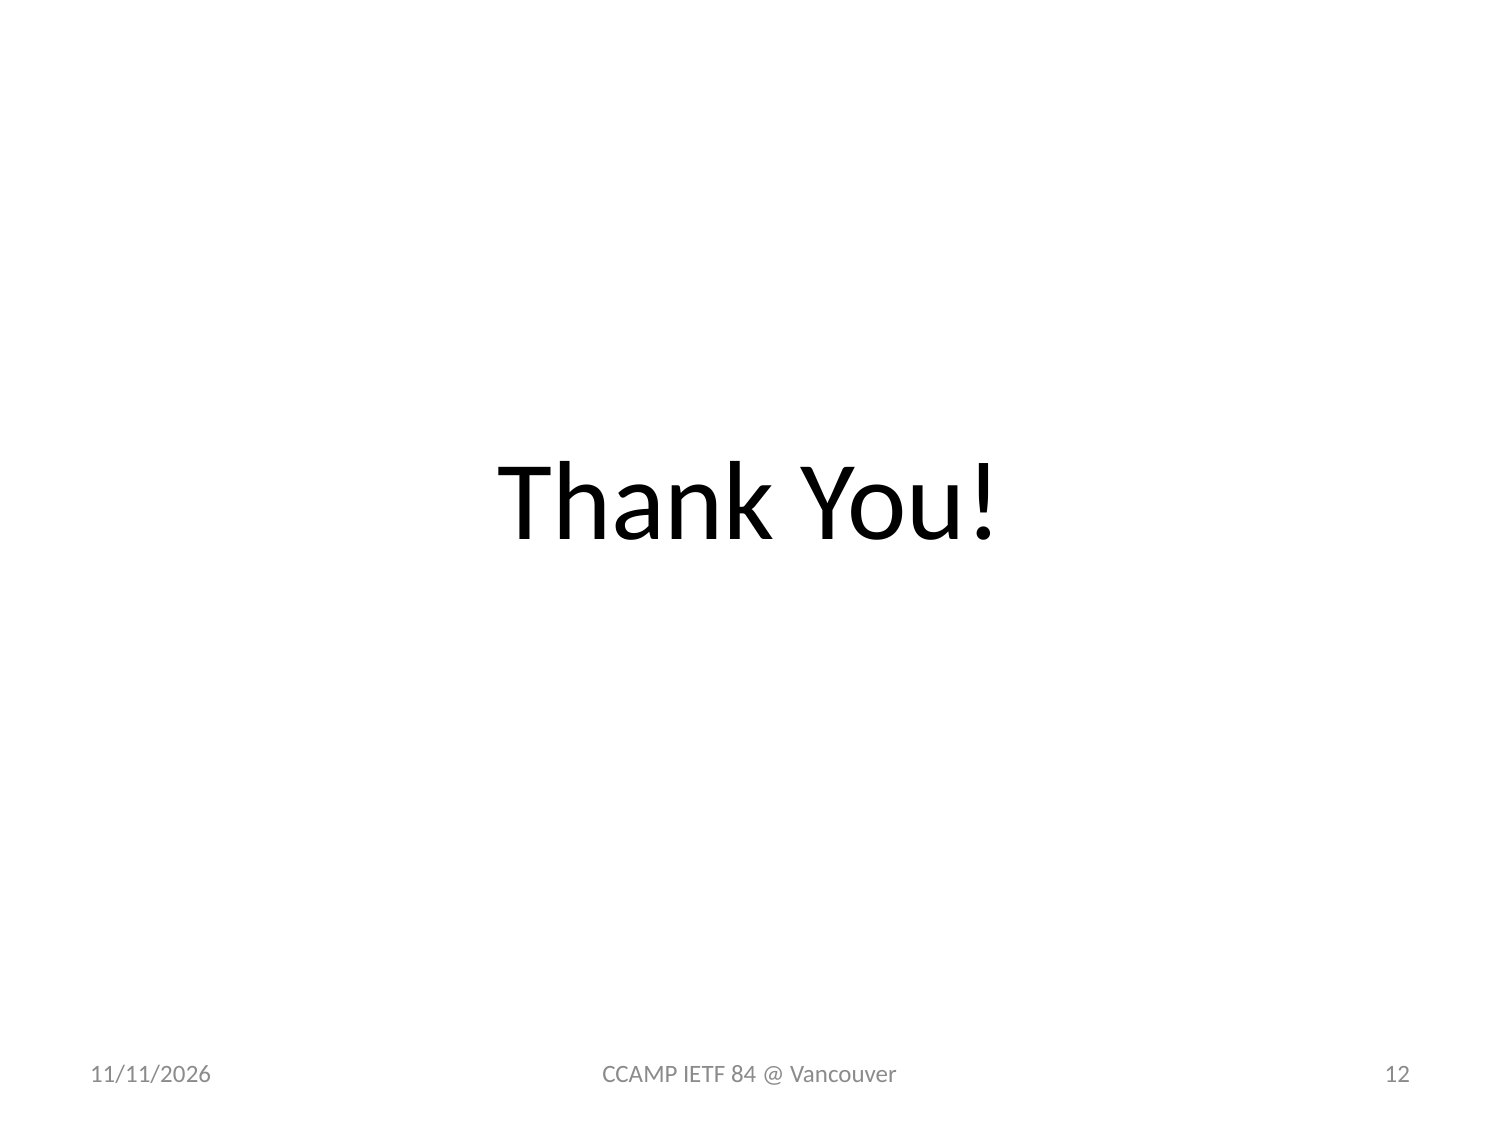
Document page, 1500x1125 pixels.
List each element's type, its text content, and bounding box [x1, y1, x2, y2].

list Thank You! [75, 262, 1425, 1005]
slide_number 12 [1074, 1042, 1425, 1103]
footer CCAMP IETF 84 @ Vancouver [512, 1042, 988, 1103]
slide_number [75, 1042, 425, 1103]
